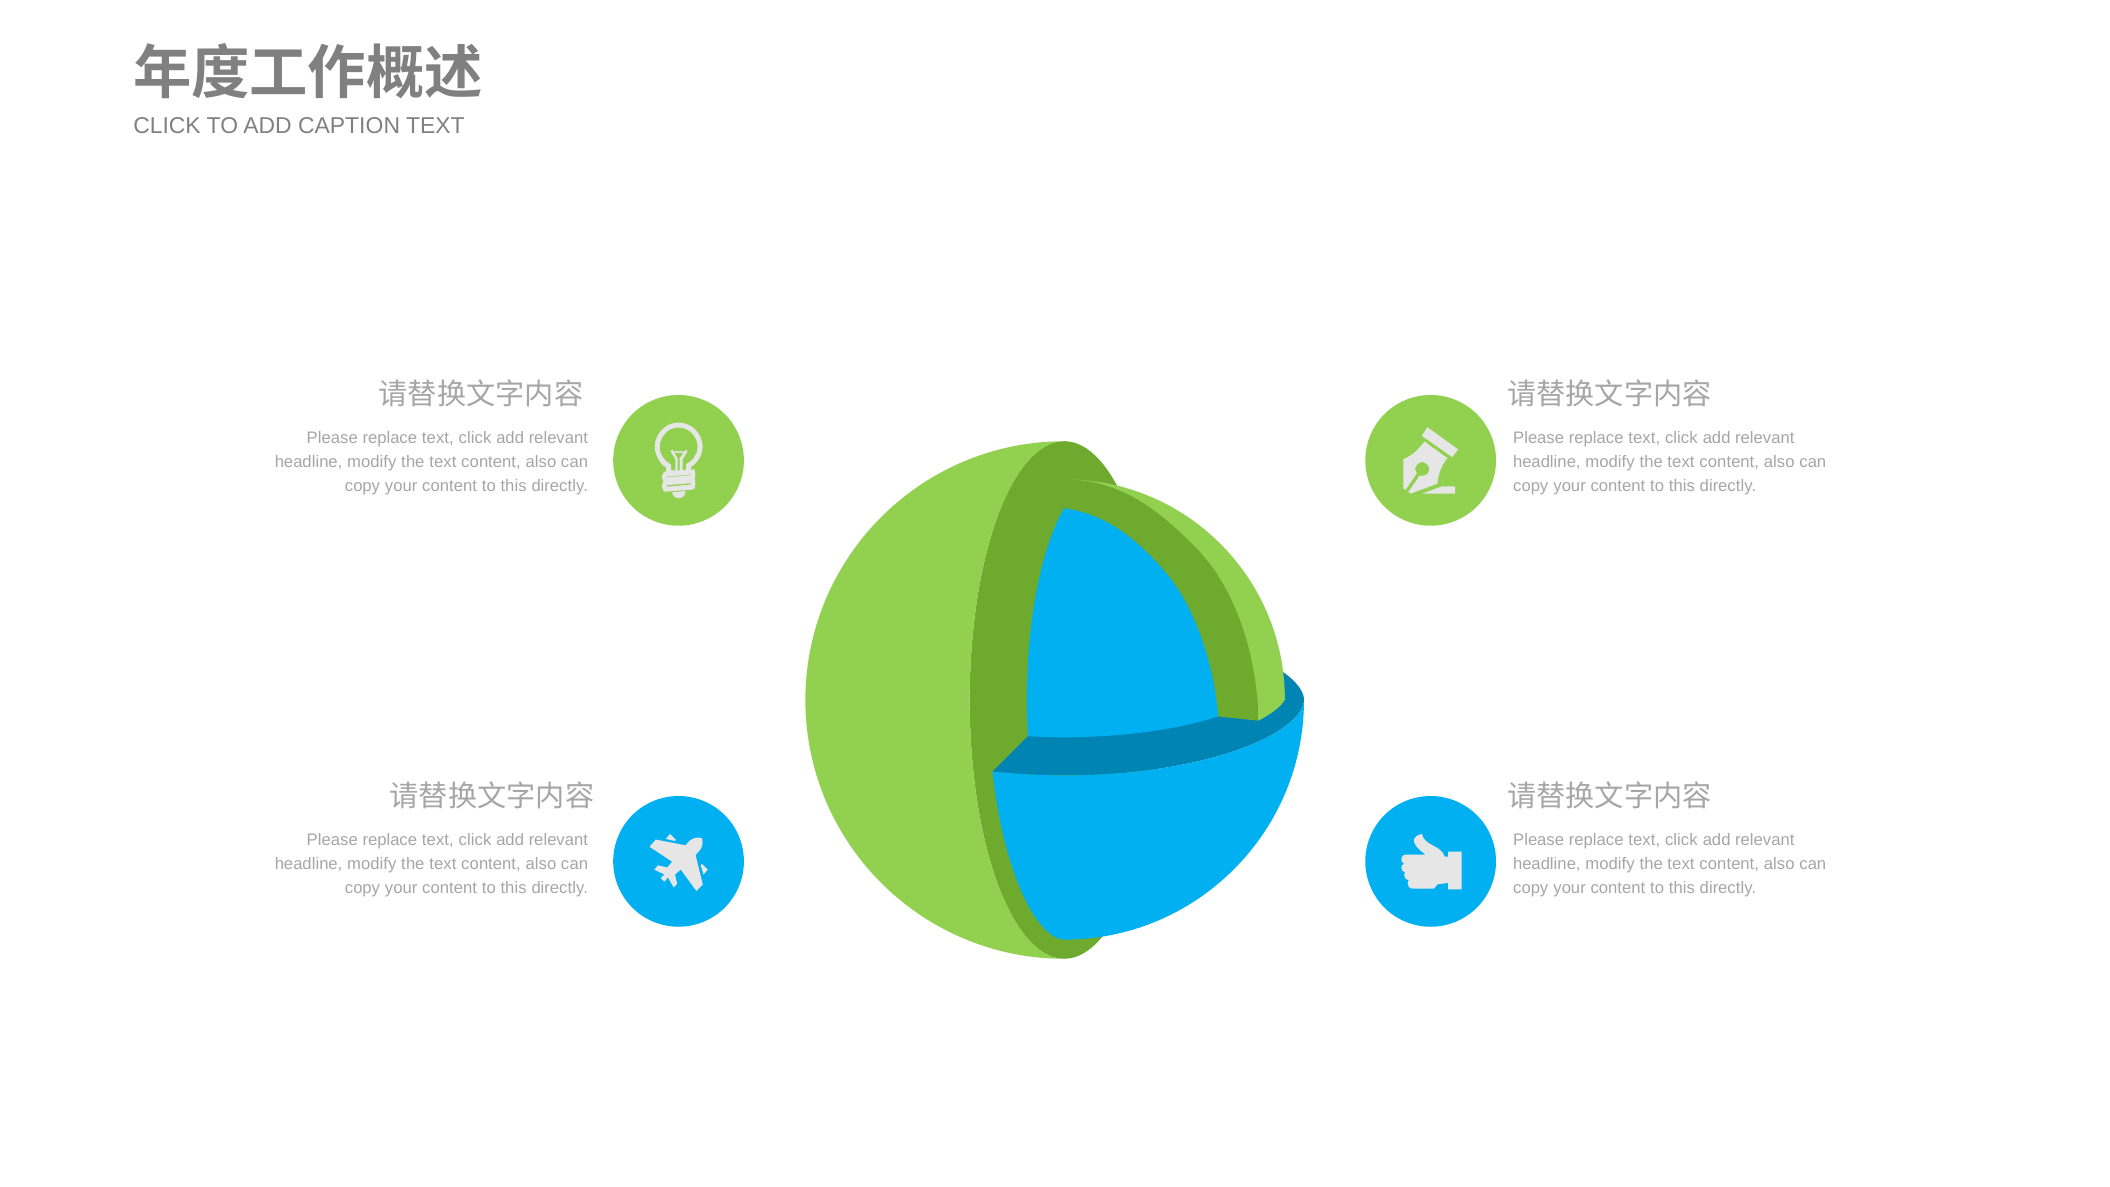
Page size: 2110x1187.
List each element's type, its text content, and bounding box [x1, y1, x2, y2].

text_box 年度工作概述 [133, 35, 513, 106]
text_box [1491, 762, 1864, 904]
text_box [238, 762, 611, 904]
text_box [613, 394, 744, 526]
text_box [613, 795, 744, 927]
text_box CLICK TO ADD CAPTION TEXT [133, 110, 513, 138]
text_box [1365, 394, 1497, 526]
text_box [238, 360, 604, 502]
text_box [1365, 795, 1497, 927]
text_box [1491, 360, 1864, 502]
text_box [805, 441, 1304, 959]
